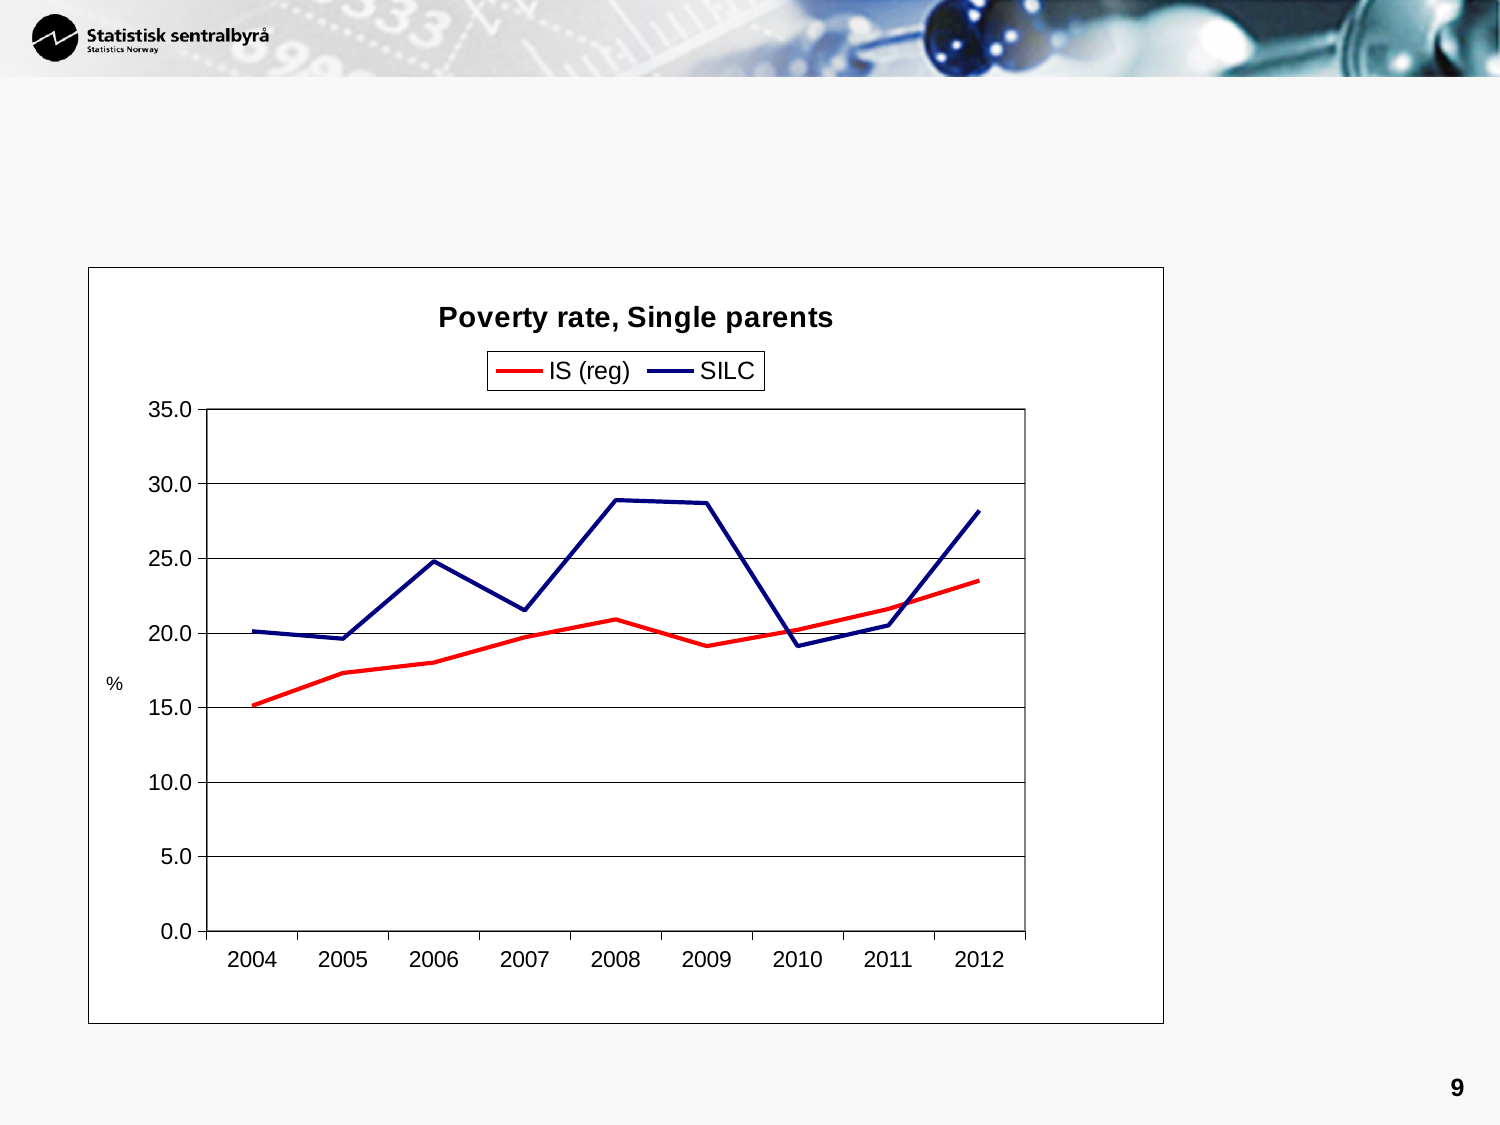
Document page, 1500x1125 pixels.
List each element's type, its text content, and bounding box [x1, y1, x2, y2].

chart [88, 266, 1164, 1024]
picture [0, 0, 1500, 77]
slide_number 9 [1387, 1067, 1465, 1107]
